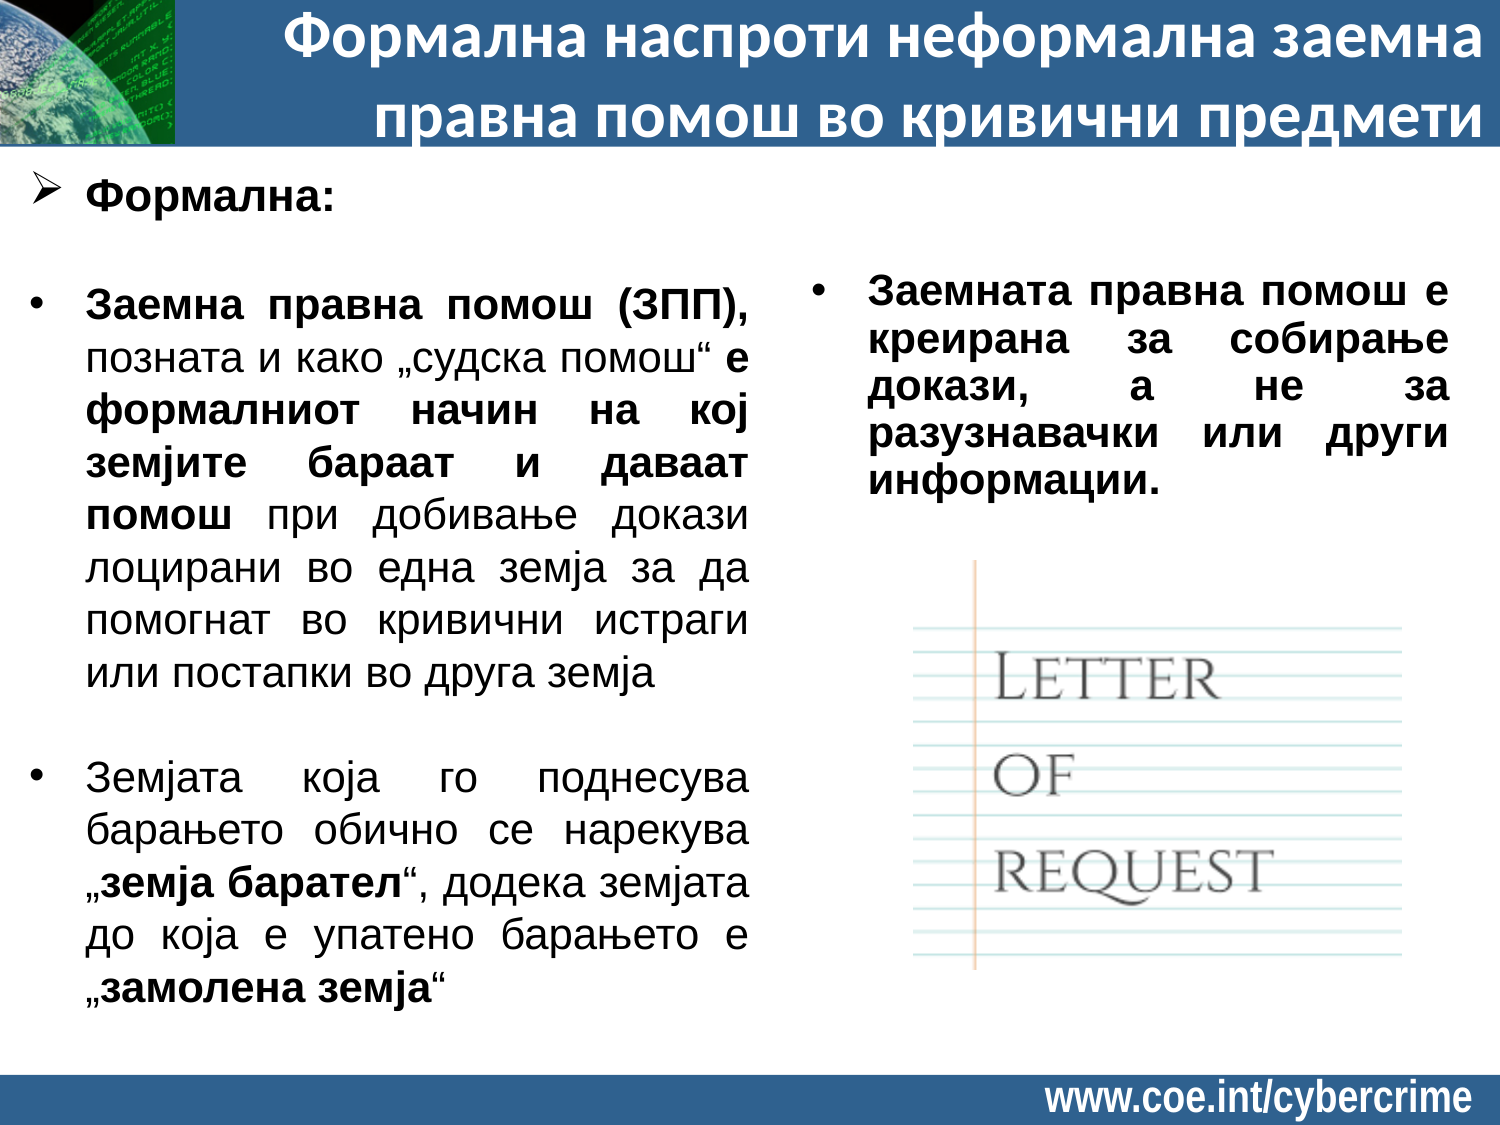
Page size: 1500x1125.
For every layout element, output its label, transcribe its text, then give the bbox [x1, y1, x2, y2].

picture [0, 0, 175, 144]
text_box Заемната правна помош е креирана за собирање докази, а не за разузнавачки или други информации. [796, 260, 1465, 512]
text_box Формална: Заемна правна помош (ЗПП), позната и како „судска помош“ е формалниот начин на кој земјите бараат и даваат помош при добивање докази лоцирани во една земја за да помогнат во кривични истраги или постапки во друга земја Земјата која го поднесува барањето обично се нарекува „земја барател“, додека земјата до која е упатено барањето е „замолена земја“ [14, 158, 765, 1019]
text_box [0, 1073, 1030, 1125]
text_box Формална наспроти неформална заемна правна помош во кривични предмети [177, 0, 1500, 149]
picture [913, 560, 1402, 971]
text_box www.coe.int/cybercrime [1030, 1059, 1500, 1125]
